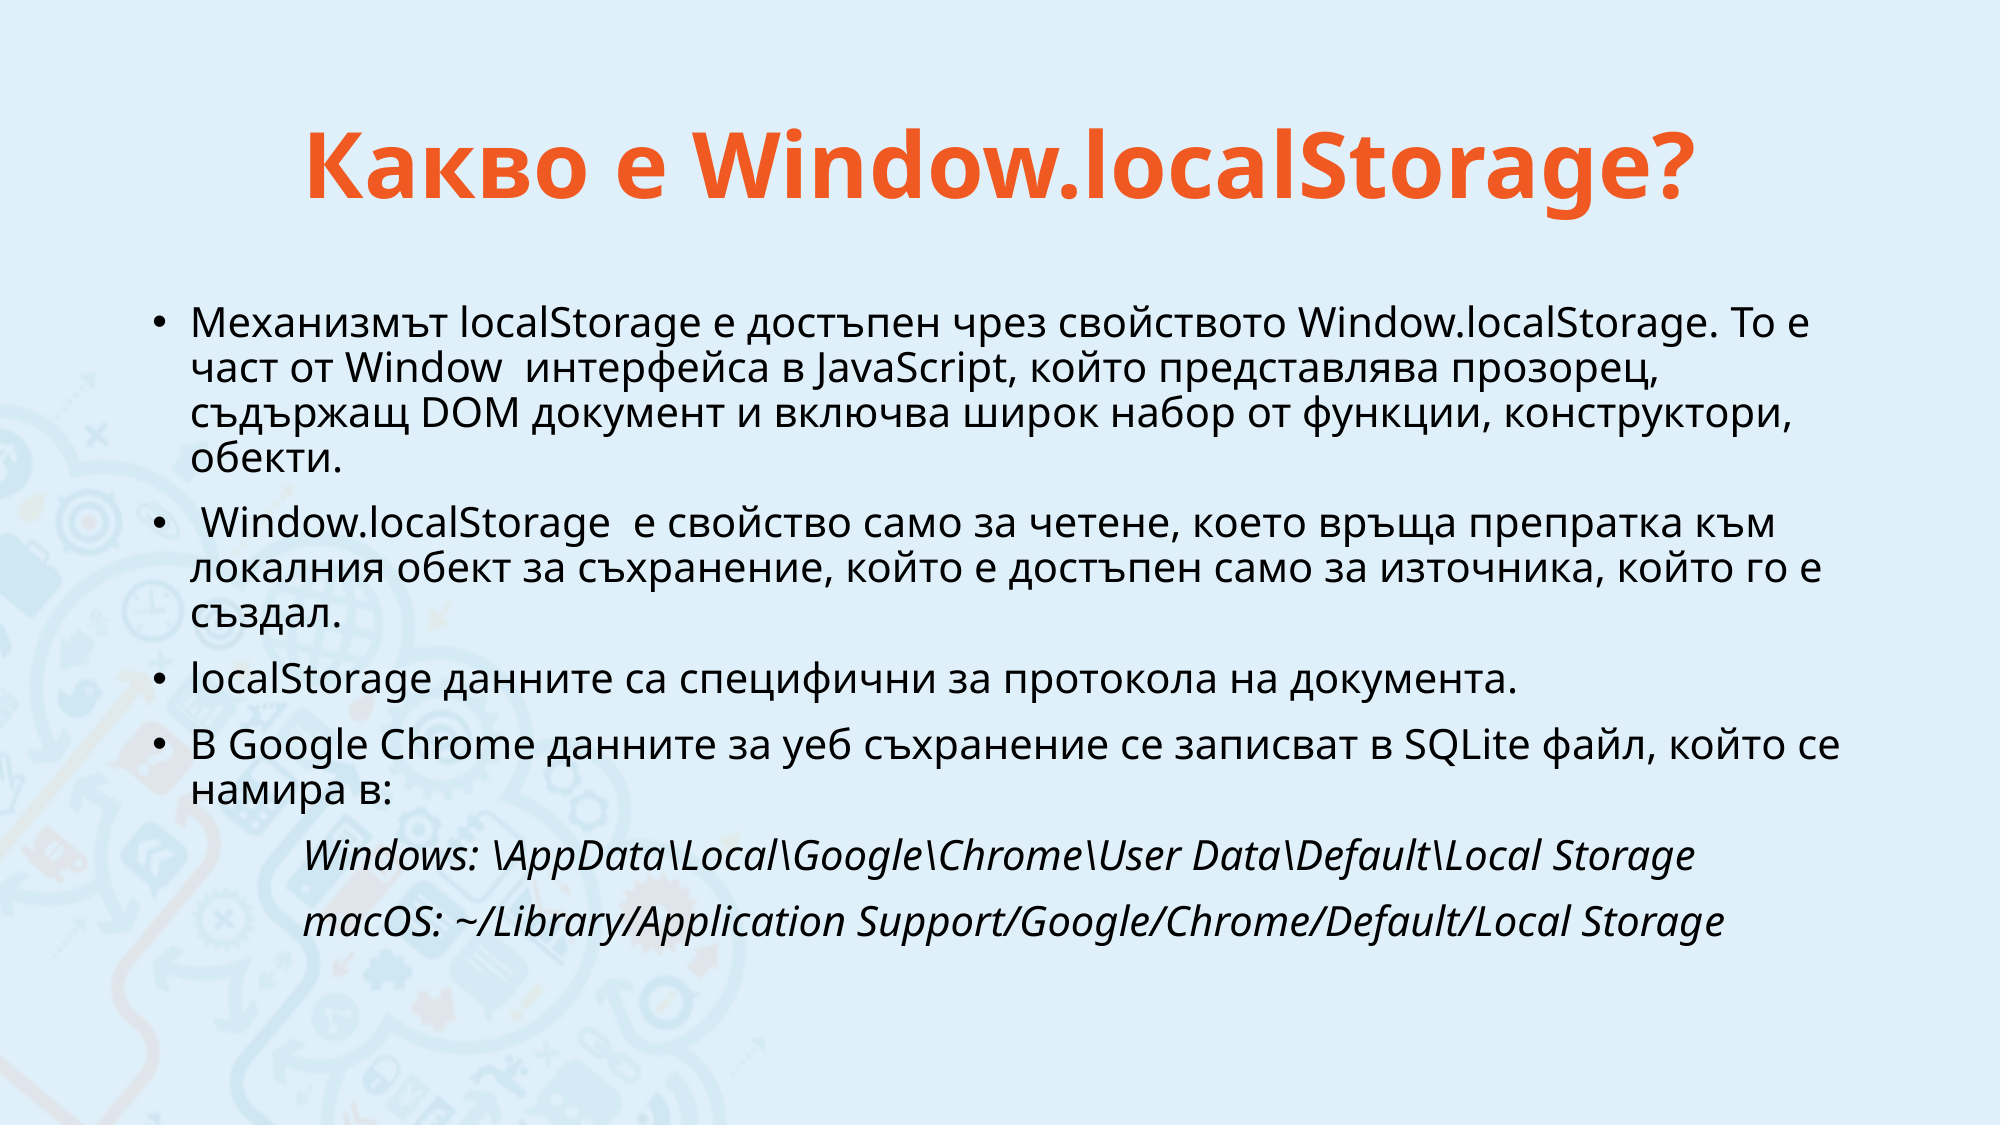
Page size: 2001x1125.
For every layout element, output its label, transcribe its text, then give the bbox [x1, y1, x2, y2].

title Какво е Window.localStorage? [137, 59, 1863, 278]
list Механизмът localStorage е достъпен чрез свойството Window.localStorage. То е част от Window интерфейса в JavaScript, който представлява прозорец, съдържащ DOM документ и включва широк набор от функции, конструктори, обекти. Window.localStorage е свойство само за четене, което връща препратка към локалния обект за съхранение, който е достъпен само за източника, който го е създал. localStorage данните са специфични за протокола на документа. В Google Chrome данните за уеб съхранение се записват в SQLite файл, който се намира в: Windows: \AppData\Local\Google\Chrome\User Data\Default\Local Storage macOS: ~/Library/Application Support/Google/Chrome/Default/Local Storagе [137, 293, 1863, 1014]
picture [0, 0, 2001, 1125]
